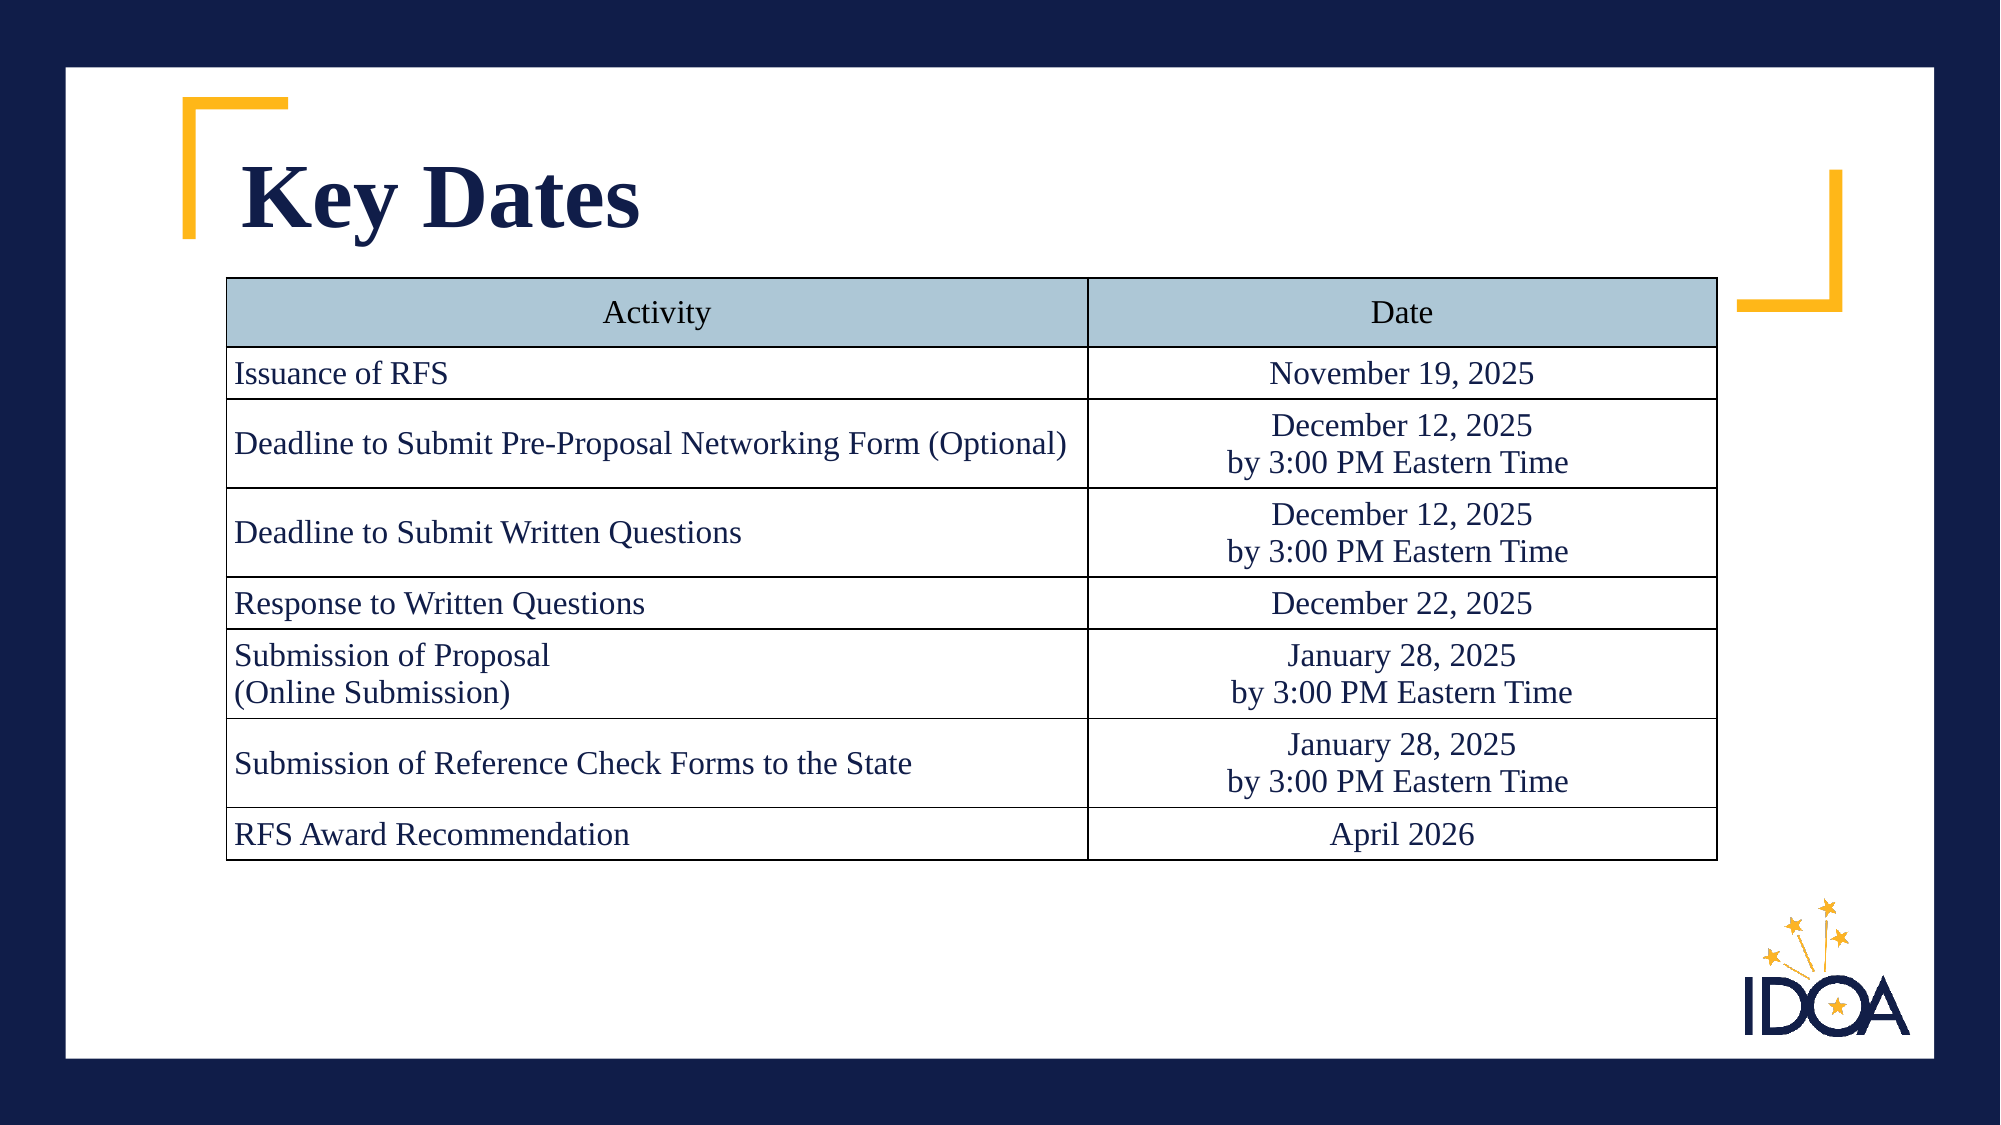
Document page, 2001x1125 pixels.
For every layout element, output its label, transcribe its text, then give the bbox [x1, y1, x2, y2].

table_cell January 28, 2025 by 3:00 PM Eastern Time [1089, 630, 1716, 718]
table_cell April 2026 [1089, 808, 1716, 859]
table_cell Issuance of RFS [227, 348, 1087, 398]
table_cell November 19, 2025 [1089, 348, 1716, 398]
table_cell December 22, 2025 [1089, 578, 1716, 628]
table_cell December 12, 2025 by 3:00 PM Eastern Time [1089, 400, 1716, 487]
table_header Date [1089, 279, 1716, 346]
table_cell RFS Award Recommendation [227, 808, 1087, 859]
table_cell Submission of Reference Check Forms to the State [227, 719, 1087, 807]
picture [1702, 857, 1959, 1114]
table_cell Deadline to Submit Pre-Proposal Networking Form (Optional) [227, 400, 1087, 487]
table_cell Submission of Proposal (Online Submission) [227, 630, 1087, 718]
table_cell Response to Written Questions [227, 578, 1087, 628]
table_cell January 28, 2025 by 3:00 PM Eastern Time [1089, 719, 1716, 807]
table_cell December 12, 2025 by 3:00 PM Eastern Time [1089, 489, 1716, 576]
title Key Dates [226, 141, 1802, 278]
table_cell Deadline to Submit Written Questions [227, 489, 1087, 576]
table_header Activity [227, 279, 1087, 346]
